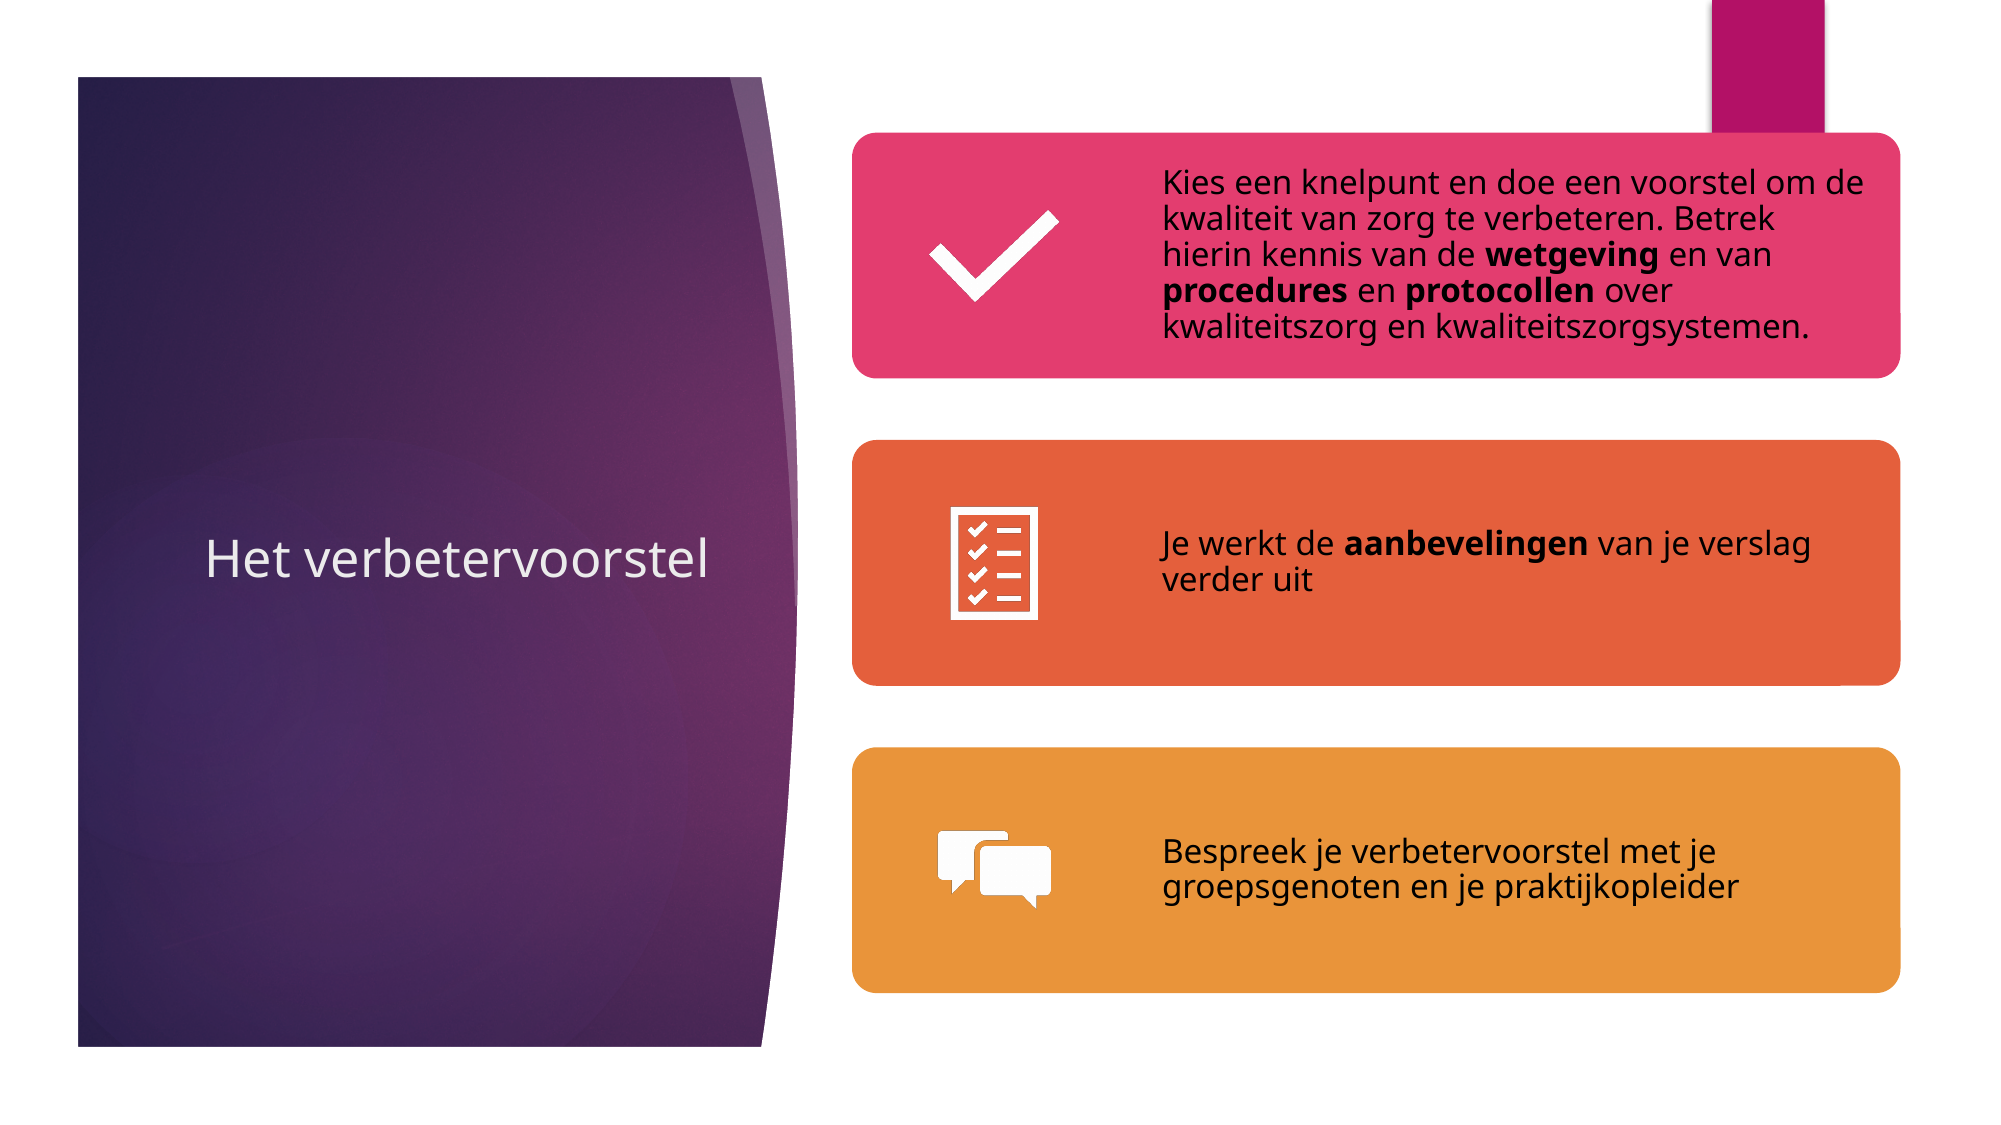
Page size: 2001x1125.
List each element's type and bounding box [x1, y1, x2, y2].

list [851, 132, 1901, 994]
text_box [0, 0, 2000, 1125]
